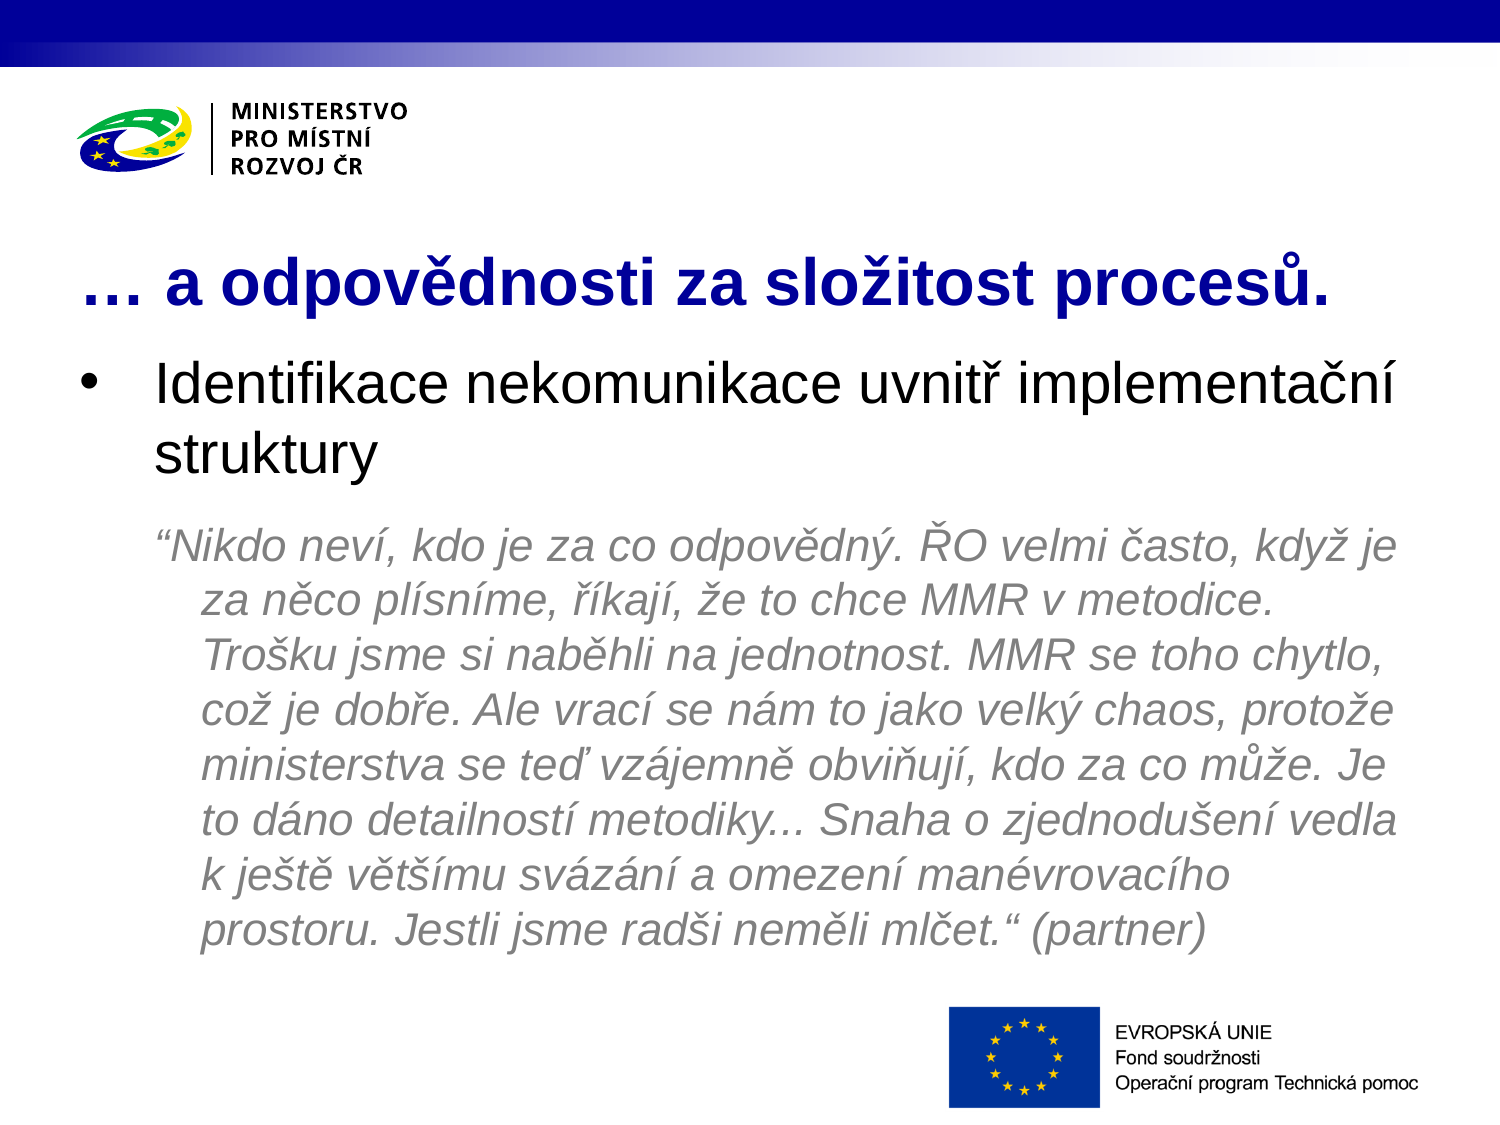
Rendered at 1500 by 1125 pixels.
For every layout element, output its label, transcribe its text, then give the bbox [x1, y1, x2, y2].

list Identifikace nekomunikace uvnitř implementační struktury “Nikdo neví, kdo je za co odpovědný. ŘO velmi často, když je za něco plísníme, říkají, že to chce MMR v metodice. Trošku jsme si naběhli na jednotnost. MMR se toho chytlo, což je dobře. Ale vrací se nám to jako velký chaos, protože ministerstva se teď vzájemně obviňují, kdo za co může. Je to dáno detailností metodiky... Snaha o zjednodušení vedla k ještě většímu svázání a omezení manévrovacího prostoru. Jestli jsme radši neměli mlčet.“ (partner) [64, 338, 1425, 976]
title … a odpovědnosti za složitost procesů. [64, 231, 1425, 315]
picture [915, 973, 1452, 1125]
